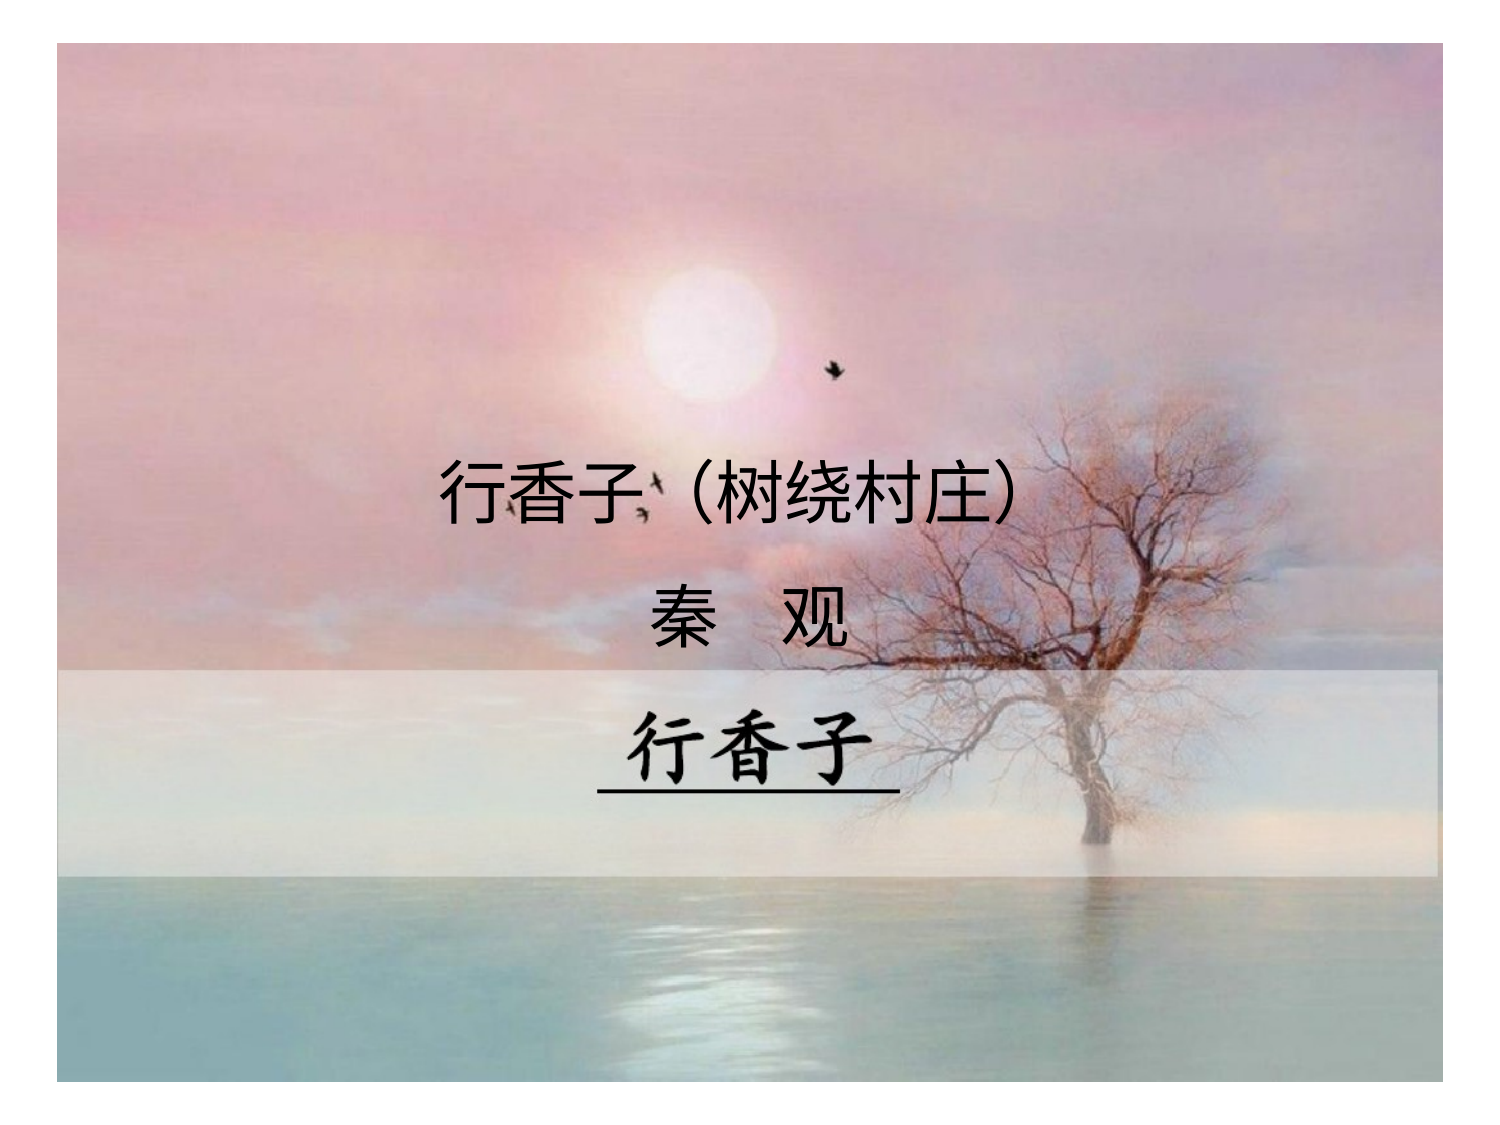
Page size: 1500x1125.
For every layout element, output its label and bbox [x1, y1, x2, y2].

picture [57, 43, 1443, 1082]
